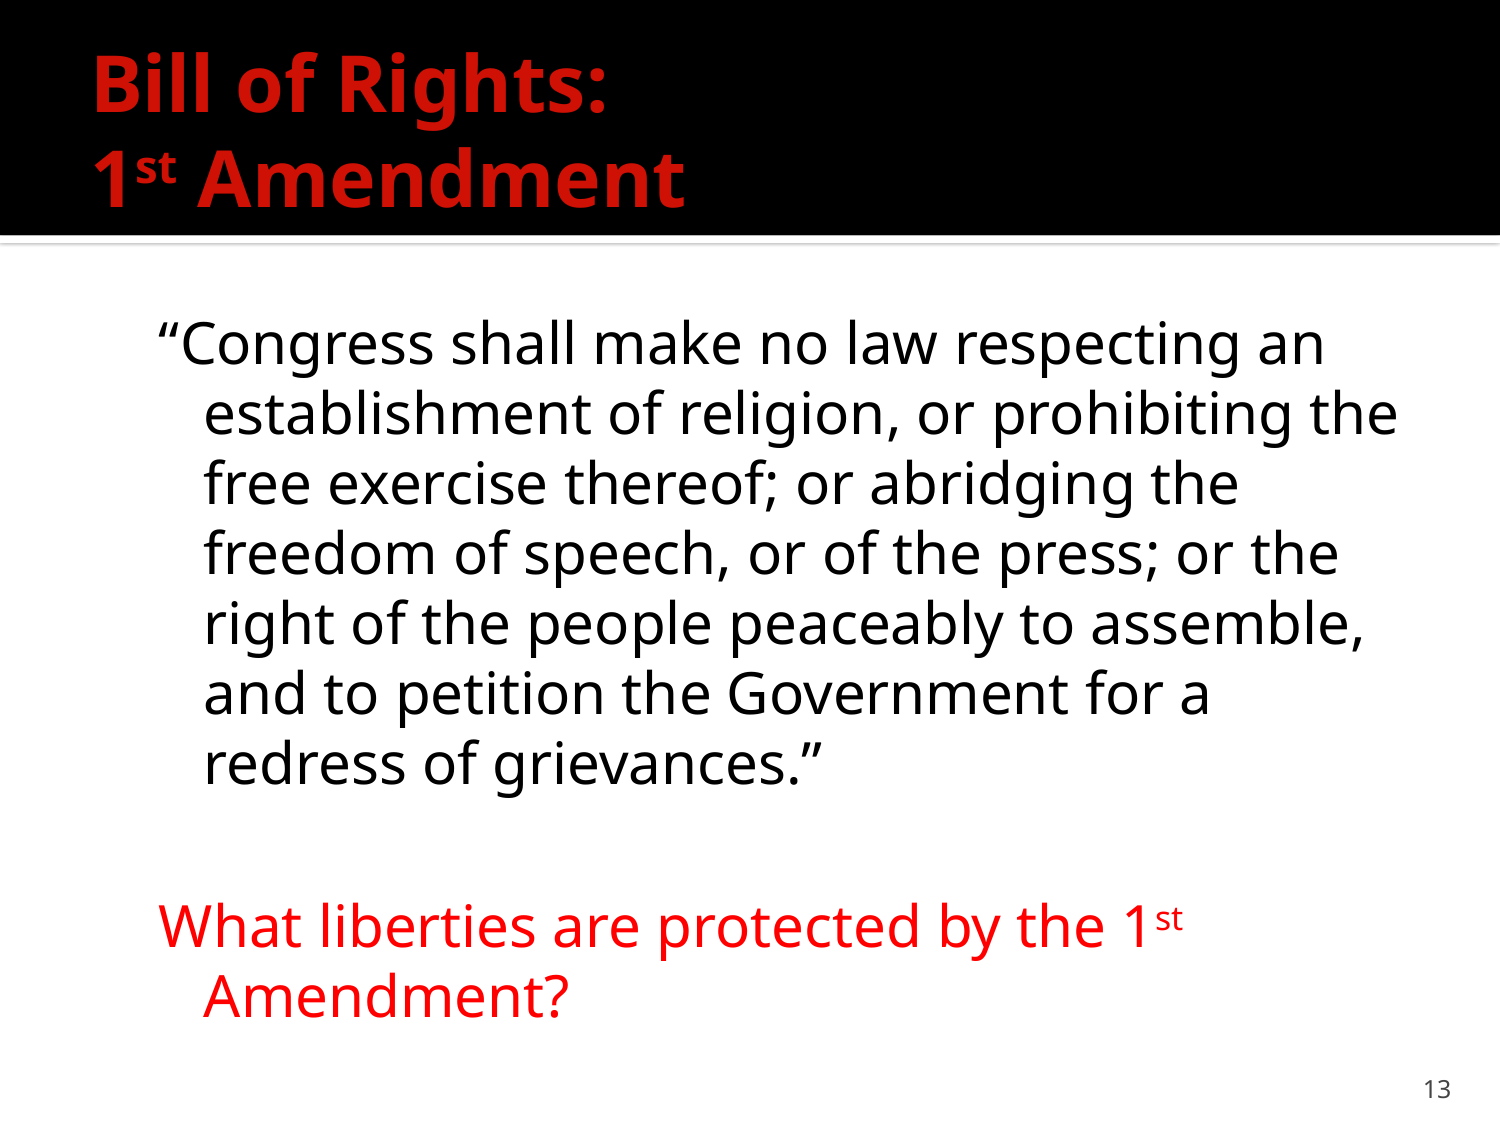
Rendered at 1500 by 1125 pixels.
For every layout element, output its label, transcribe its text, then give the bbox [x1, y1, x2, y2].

slide_number 13 [1345, 1062, 1467, 1108]
title Bill of Rights: 1st Amendment [75, 25, 1425, 231]
list “Congress shall make no law respecting an establishment of religion, or prohibiting the free exercise thereof; or abridging the freedom of speech, or of the press; or the right of the people peaceably to assemble, and to petition the Government for a redress of grievances.” What liberties are protected by the 1st Amendment? [75, 291, 1425, 1050]
